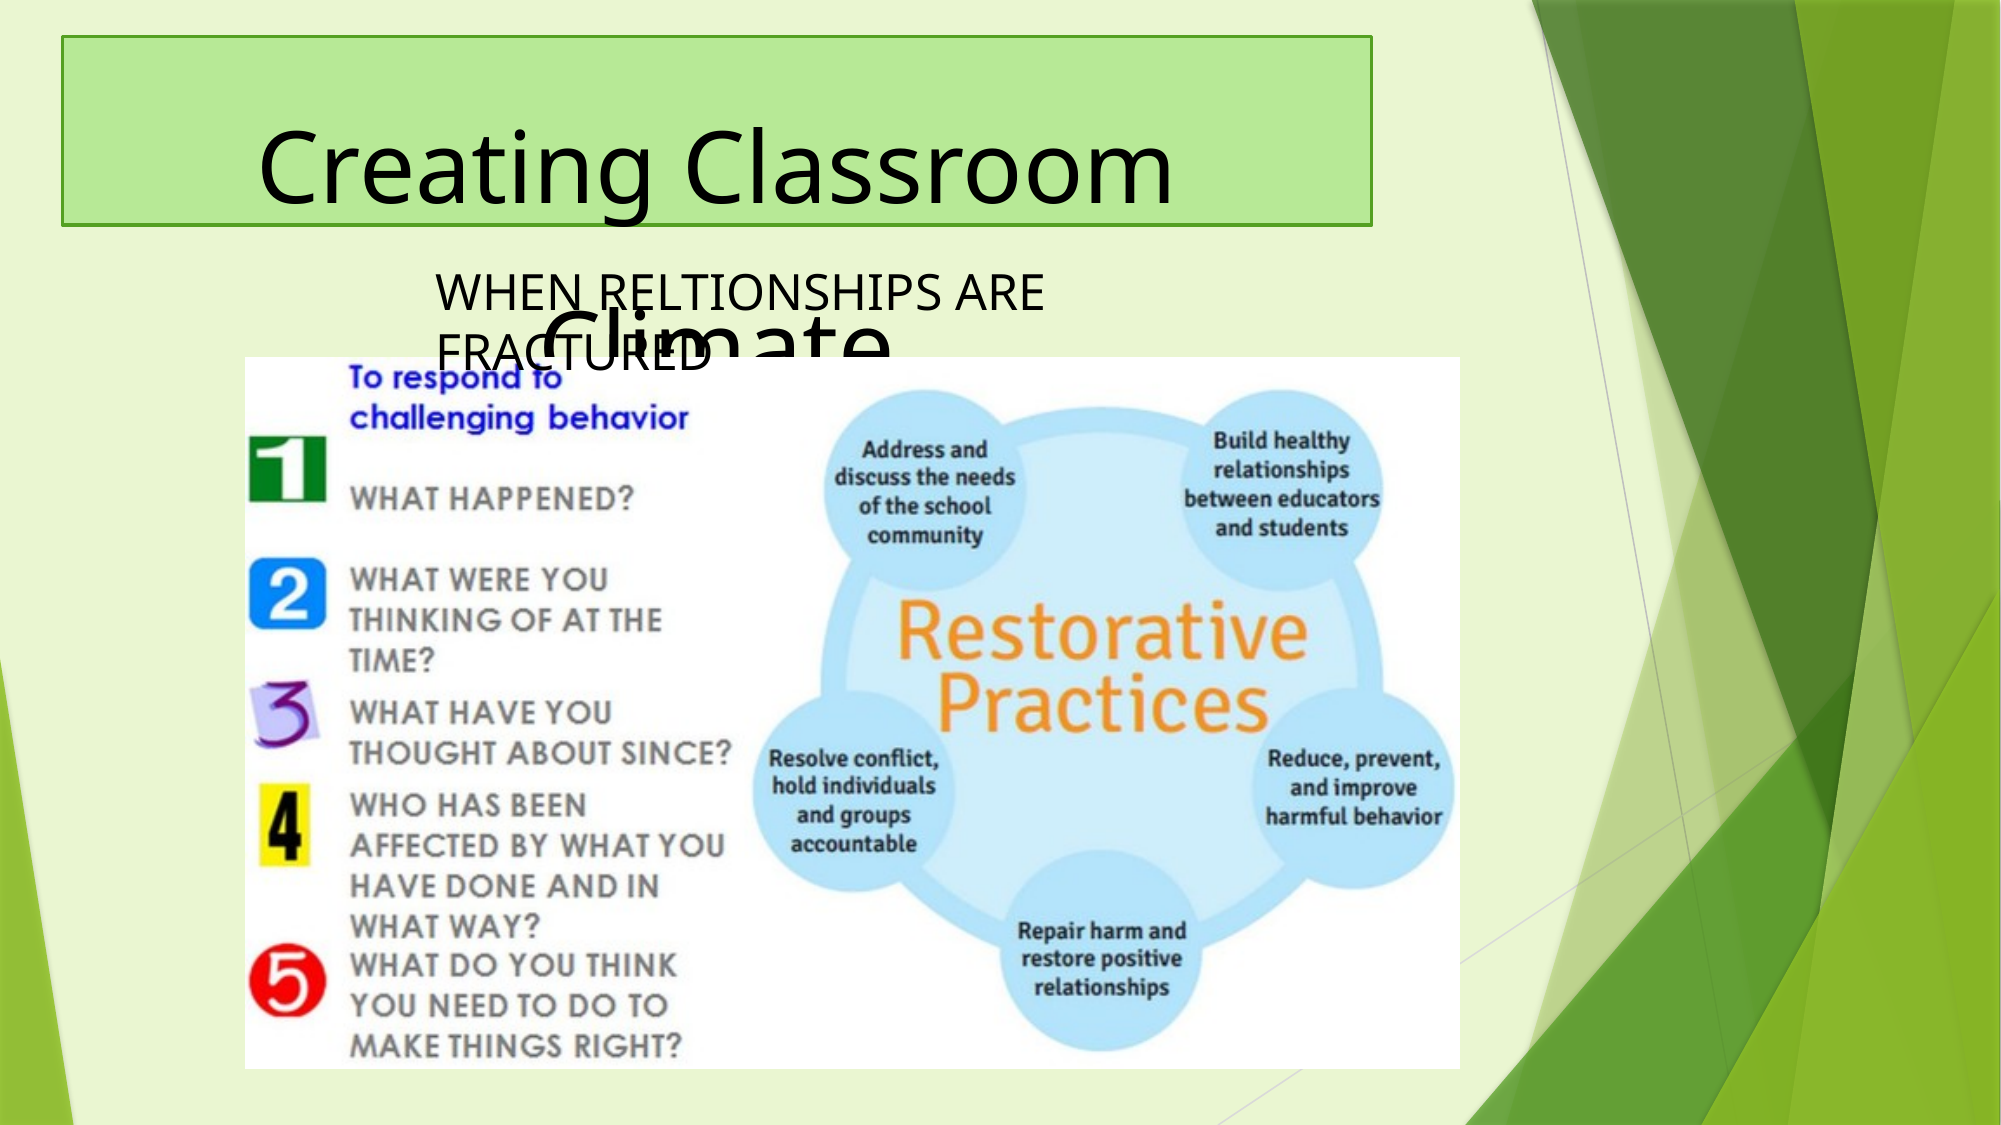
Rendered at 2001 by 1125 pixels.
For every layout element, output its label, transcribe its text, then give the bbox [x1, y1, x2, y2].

text_box WHEN RELTIONSHIPS ARE FRACTURED [420, 253, 1323, 356]
text_box Creating Classroom Climate [61, 35, 1373, 227]
picture [244, 356, 1460, 1069]
